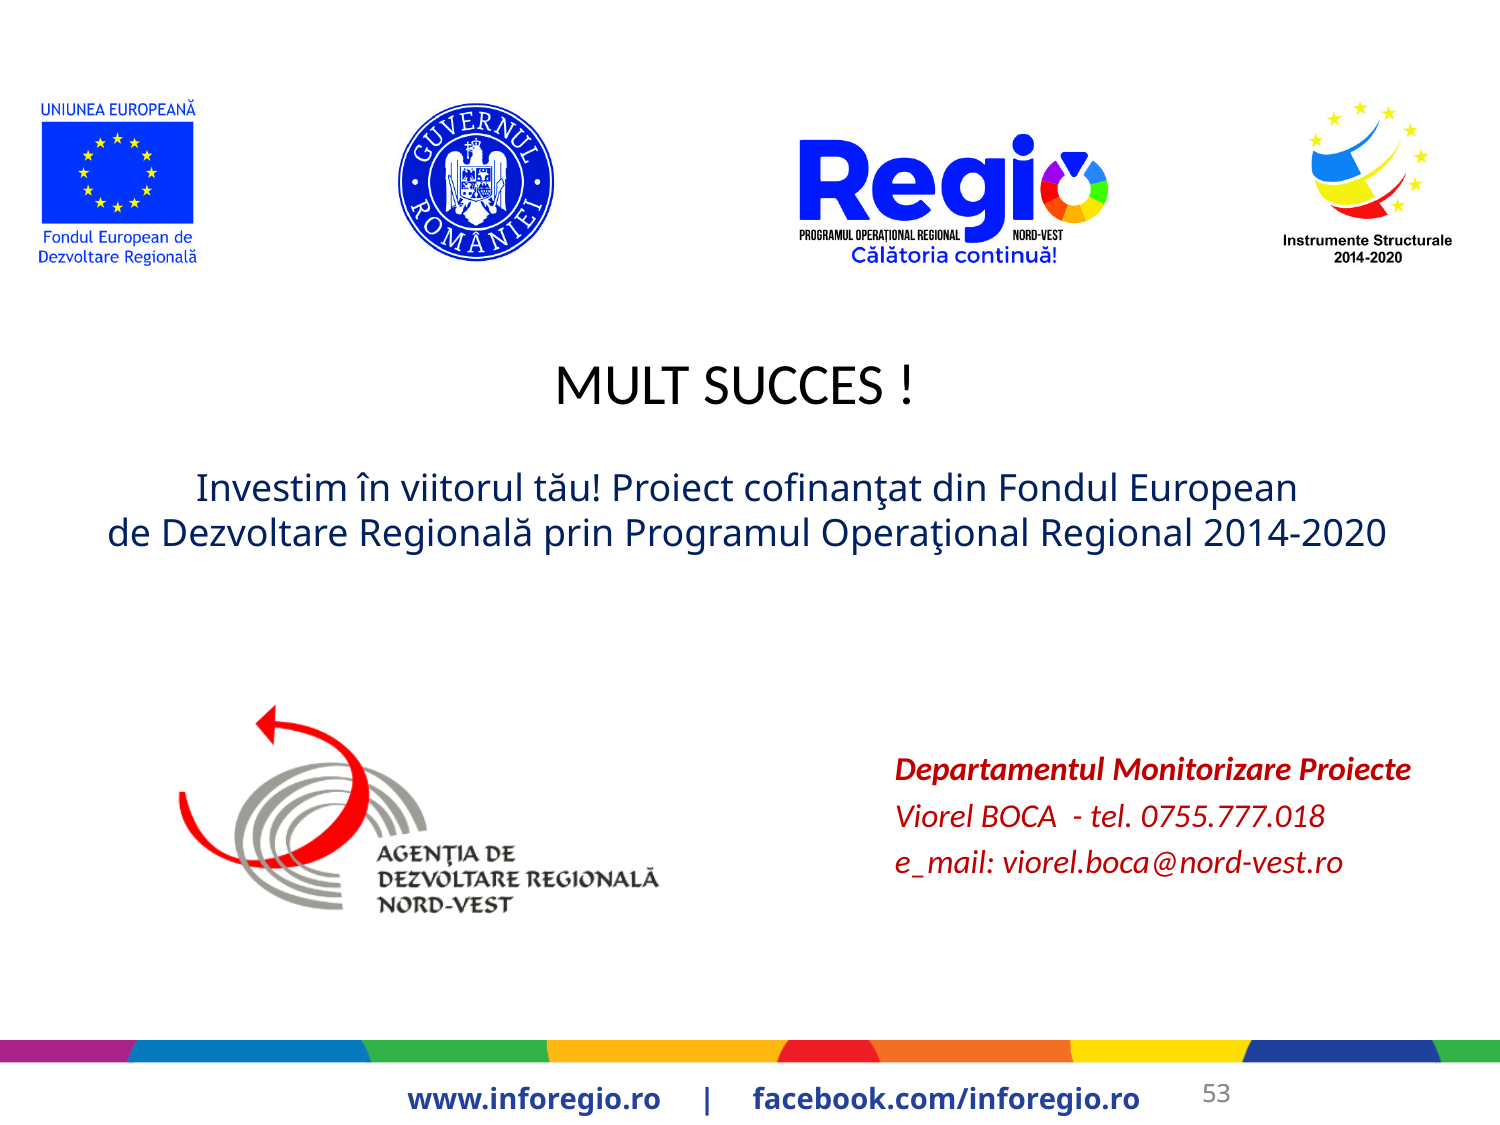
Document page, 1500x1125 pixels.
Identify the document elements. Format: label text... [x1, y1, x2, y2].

picture [0, 1040, 1500, 1066]
text_box Investim în viitorul tău! Proiect cofinanţat din Fondul European de Dezvoltare Regională prin Programul Operaţional Regional 2014-2020 [0, 456, 1496, 561]
picture [170, 700, 663, 915]
text_box 53 [1151, 1075, 1247, 1125]
text_box MULT SUCCES ! [539, 338, 932, 424]
text_box www.inforegio.ro | facebook.com/inforegio.ro [392, 1075, 1156, 1123]
picture [38, 99, 1452, 266]
text_box Departamentul Monitorizare Proiecte Viorel BOCA - tel. 0755.777.018 e_mail: viorel.boca@nord-vest.ro [879, 739, 1459, 894]
